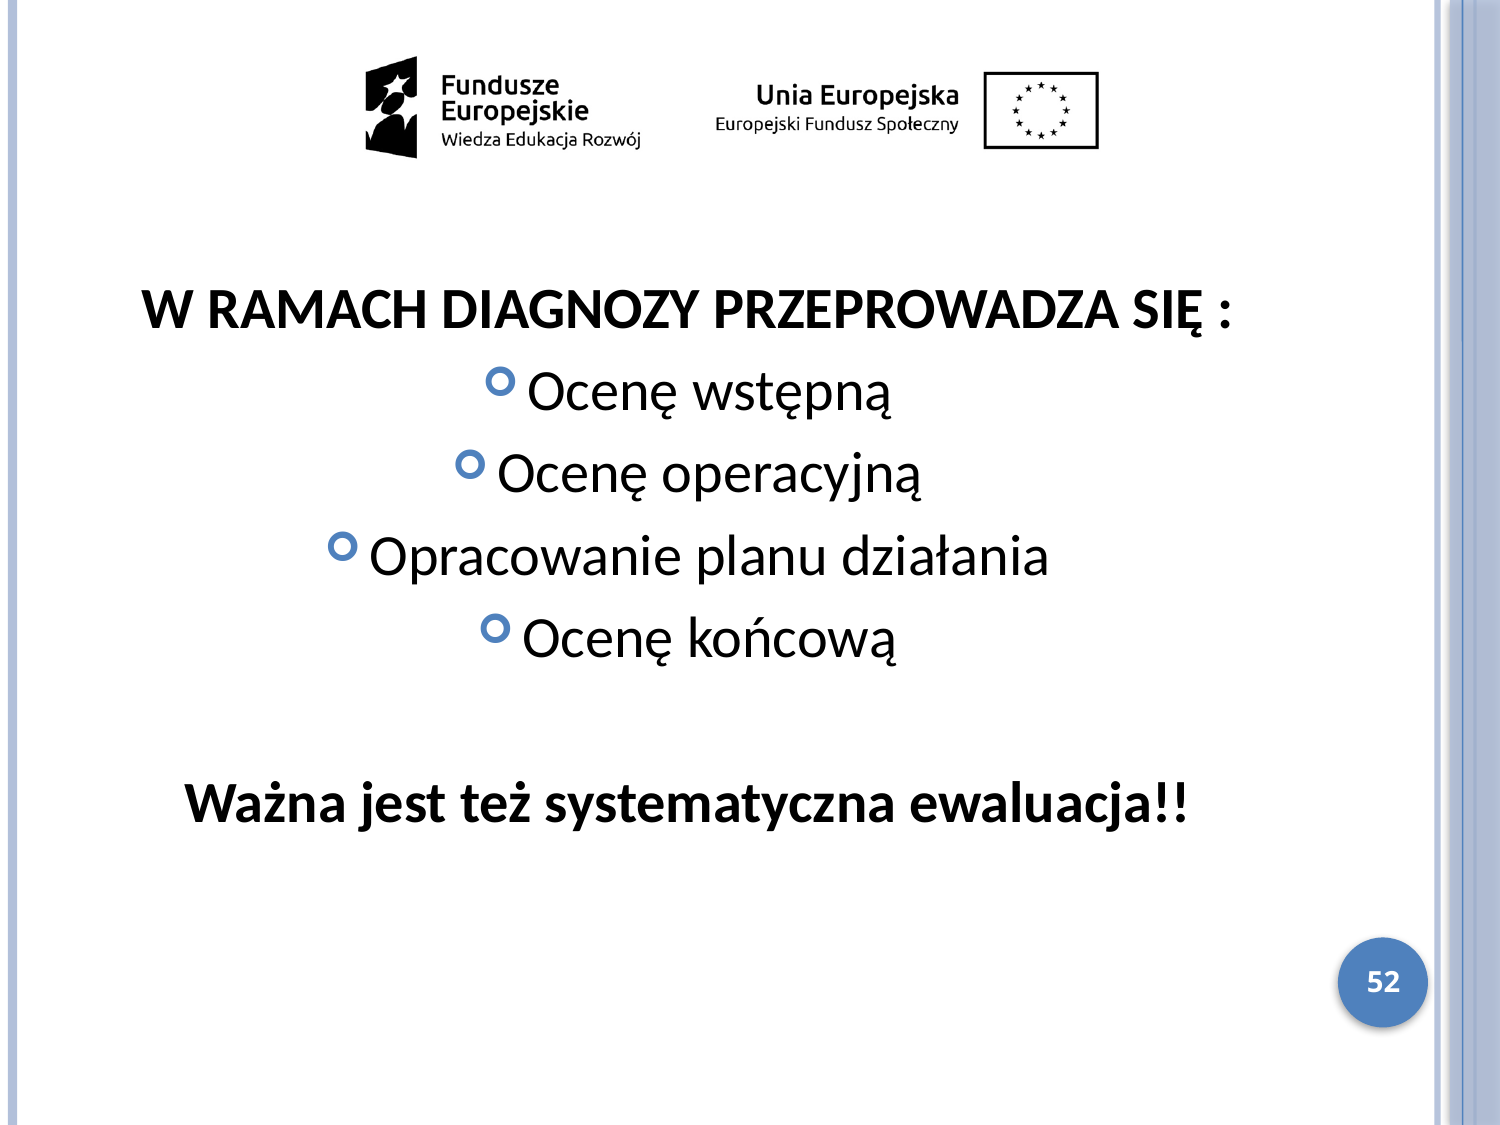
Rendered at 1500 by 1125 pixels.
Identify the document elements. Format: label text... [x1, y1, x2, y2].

slide_number 52 [1333, 940, 1434, 1027]
list W RAMACH DIAGNOZY PRZEPROWADZA SIĘ : Ocenę wstępną Ocenę operacyjną Opracowanie planu działania Ocenę końcową Ważna jest też systematyczna ewaluacja!! [75, 262, 1300, 1062]
picture [340, 30, 1124, 184]
